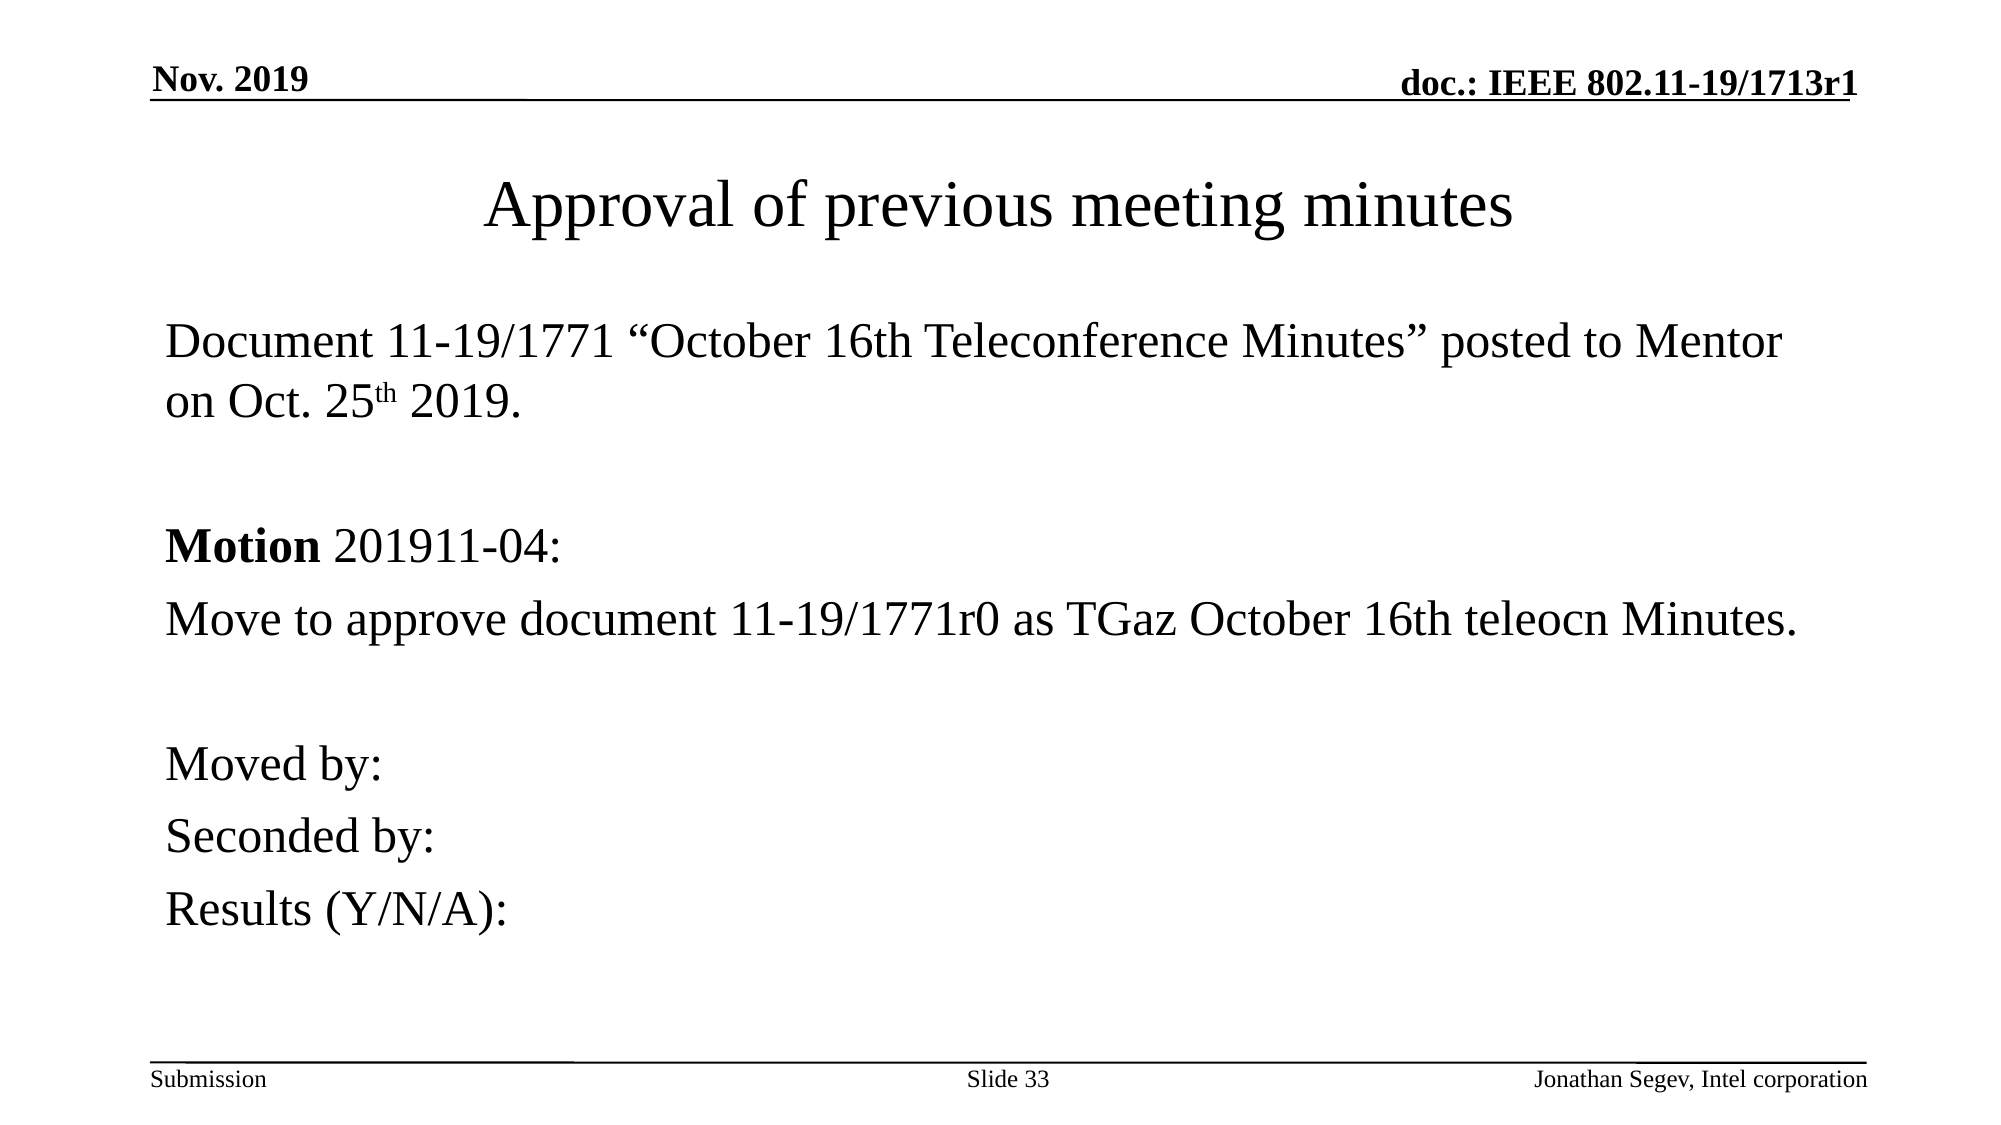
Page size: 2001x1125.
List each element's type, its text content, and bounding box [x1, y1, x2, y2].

footer Jonathan Segev, Intel corporation [1171, 1061, 1869, 1093]
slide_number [152, 54, 563, 100]
title Approval of previous meeting minutes [149, 112, 1850, 288]
slide_number Slide 33 [950, 1061, 1067, 1123]
list Document 11-19/1771 “October 16th Teleconference Minutes” posted to Mentor on Oct. 25th 2019. Motion 201911-04: Move to approve document 11-19/1771r0 as TGaz October 16th teleocn Minutes. Moved by: Seconded by: Results (Y/N/A): [149, 299, 1850, 1000]
